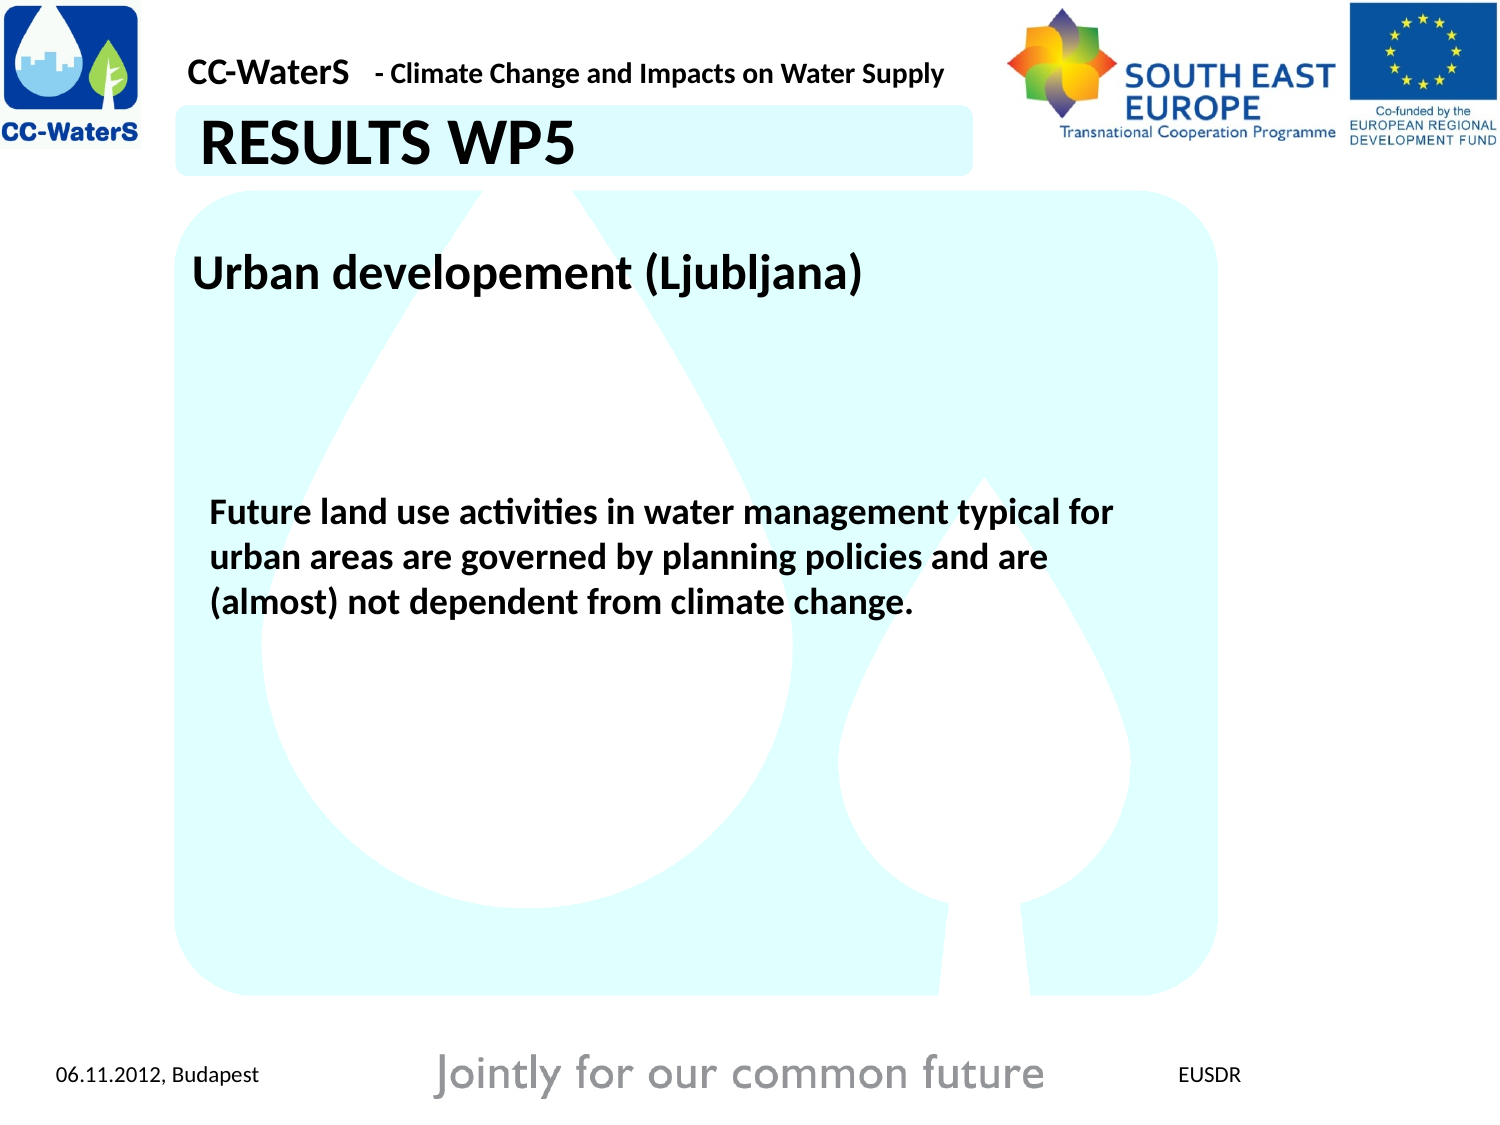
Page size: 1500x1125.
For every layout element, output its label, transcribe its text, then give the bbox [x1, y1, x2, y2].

picture [1007, 8, 1336, 141]
picture [433, 1054, 1043, 1099]
text_box Future land use activities in water management typical for urban areas are governed by planning policies and are (almost) not dependent from climate change. [194, 479, 1187, 630]
picture [0, 0, 141, 149]
picture [1347, 0, 1500, 148]
text_box Urban developement (Ljubljana) [177, 231, 1447, 307]
text_box RESULTS WP5 [185, 90, 593, 185]
